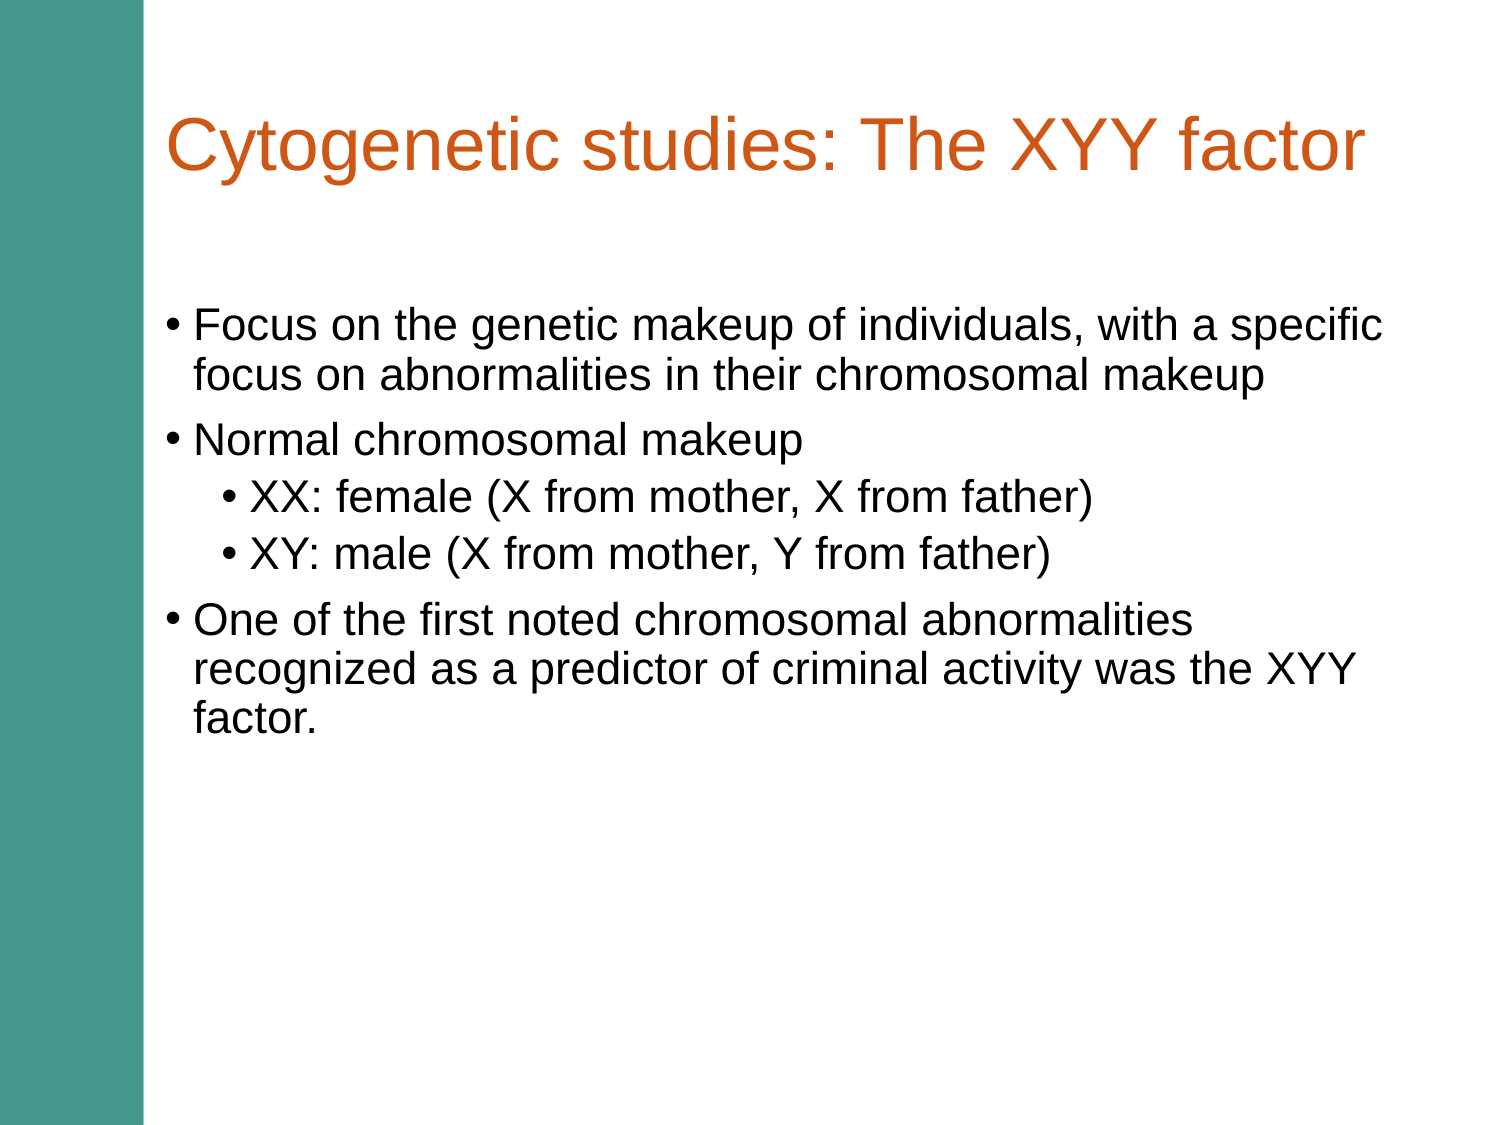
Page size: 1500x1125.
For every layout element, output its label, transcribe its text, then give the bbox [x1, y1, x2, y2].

title Cytogenetic studies: The XYY factor [150, 37, 1444, 255]
picture [0, 0, 1500, 1125]
list Focus on the genetic makeup of individuals, with a specific focus on abnormalities in their chromosomal makeup Normal chromosomal makeup XX: female (X from mother, X from father) XY: male (X from mother, Y from father) One of the first noted chromosomal abnormalities recognized as a predictor of criminal activity was the XYY factor. [150, 293, 1444, 1008]
